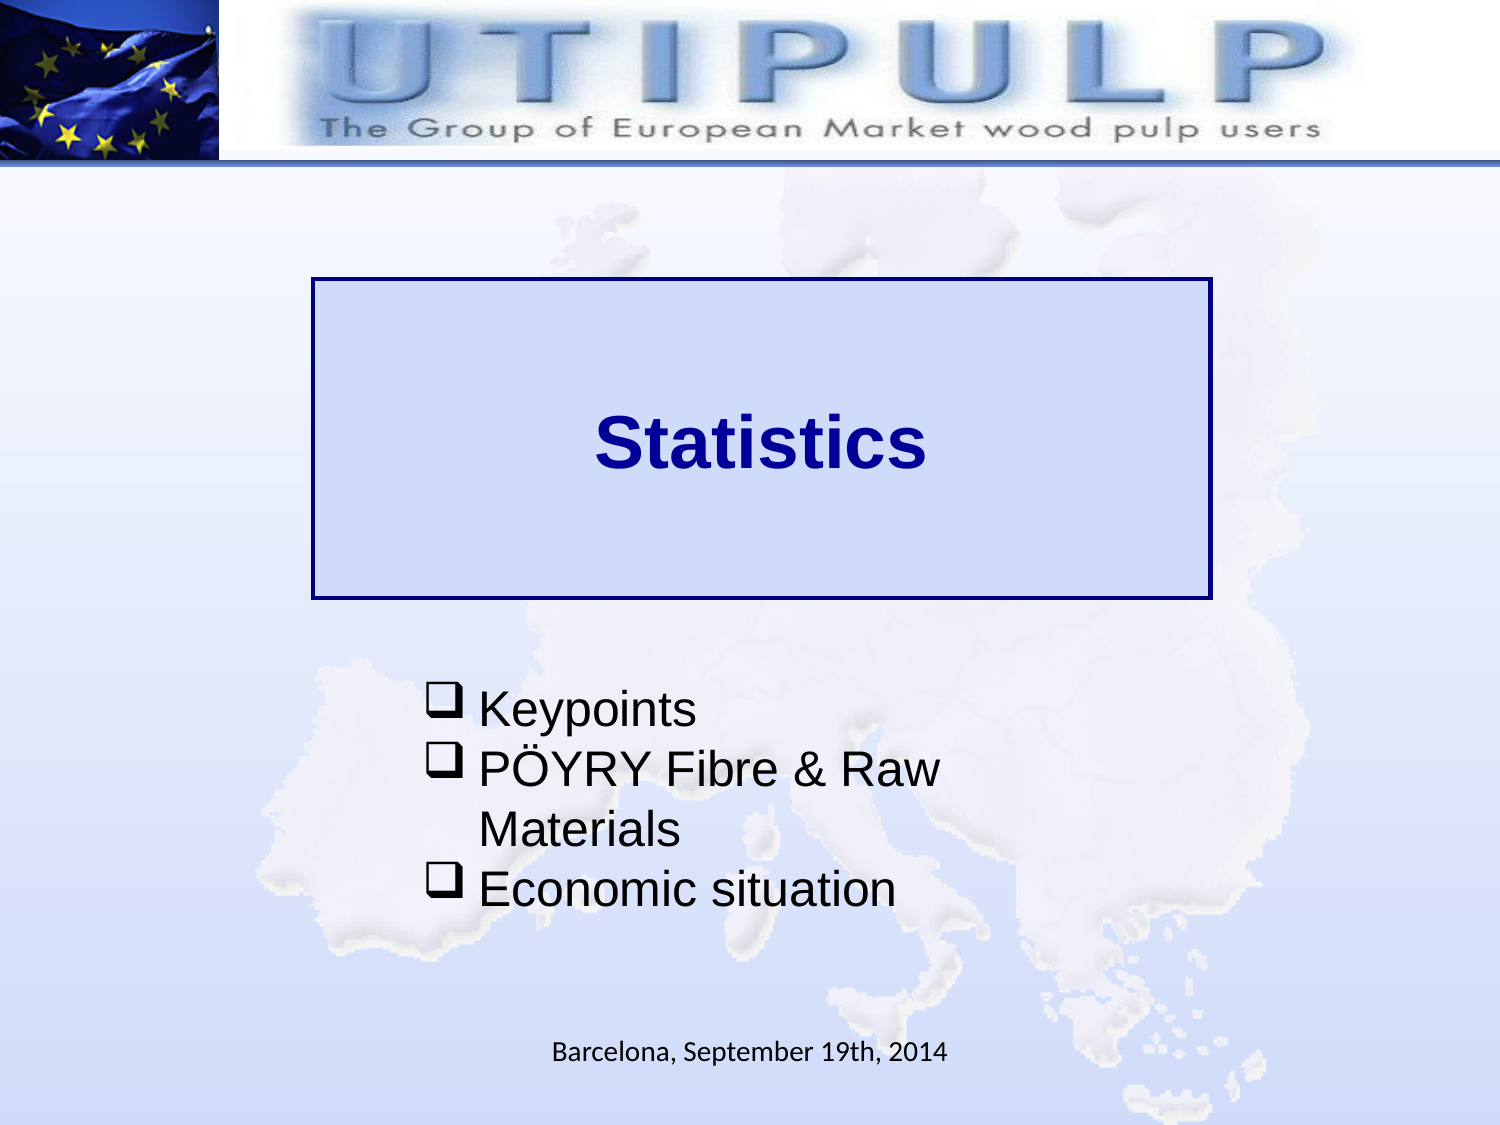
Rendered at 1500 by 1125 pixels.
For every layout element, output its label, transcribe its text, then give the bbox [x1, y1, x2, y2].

picture [0, 0, 1500, 161]
picture [230, 734, 1341, 1125]
picture [230, 167, 1341, 538]
text_box Statistics [312, 278, 1211, 598]
footer Barcelona, September 19th, 2014 [512, 1024, 988, 1103]
text_box Keypoints PÖYRY Fibre & Raw Materials Economic situation [407, 668, 1158, 1009]
text_box • [53, 538, 1447, 734]
